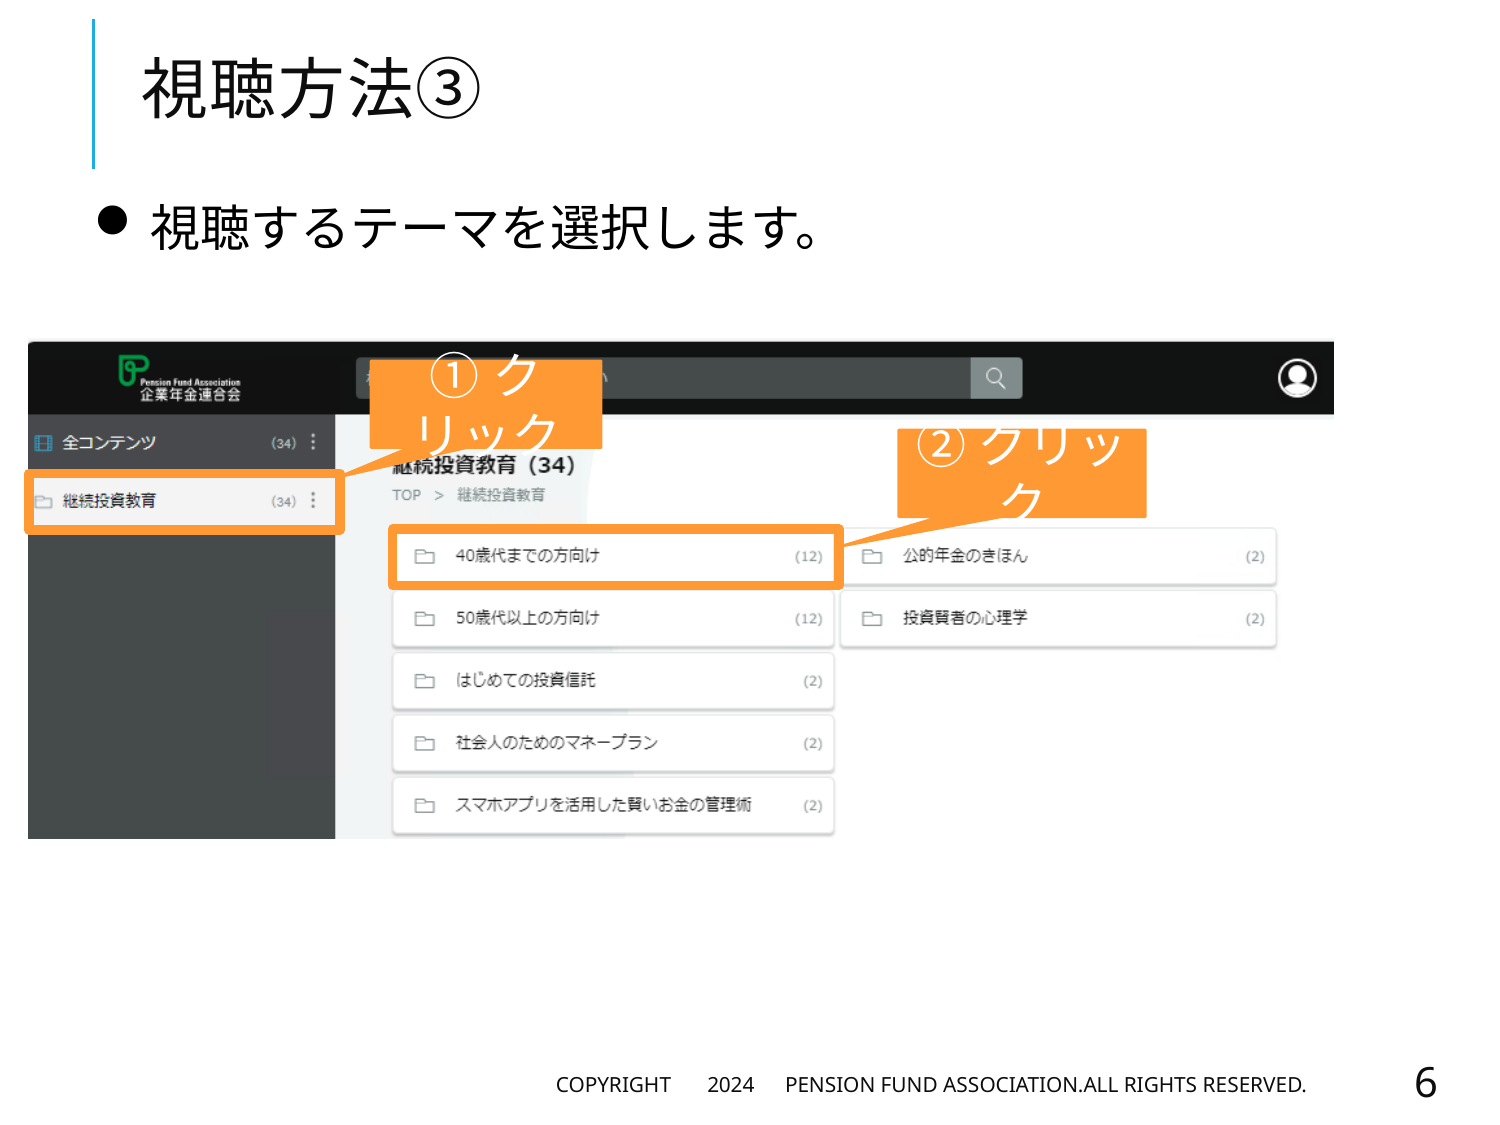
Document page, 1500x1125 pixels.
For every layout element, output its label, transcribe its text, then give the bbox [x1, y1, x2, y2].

text_box 視聴するテーマを選択します。 [79, 188, 1369, 264]
title 視聴方法③ [126, 18, 1322, 169]
slide_number 6 [1333, 1061, 1454, 1107]
picture [28, 338, 1334, 840]
footer Copyright 2024 Pension Fund Association.All Rights Reserved. [424, 1061, 1322, 1107]
